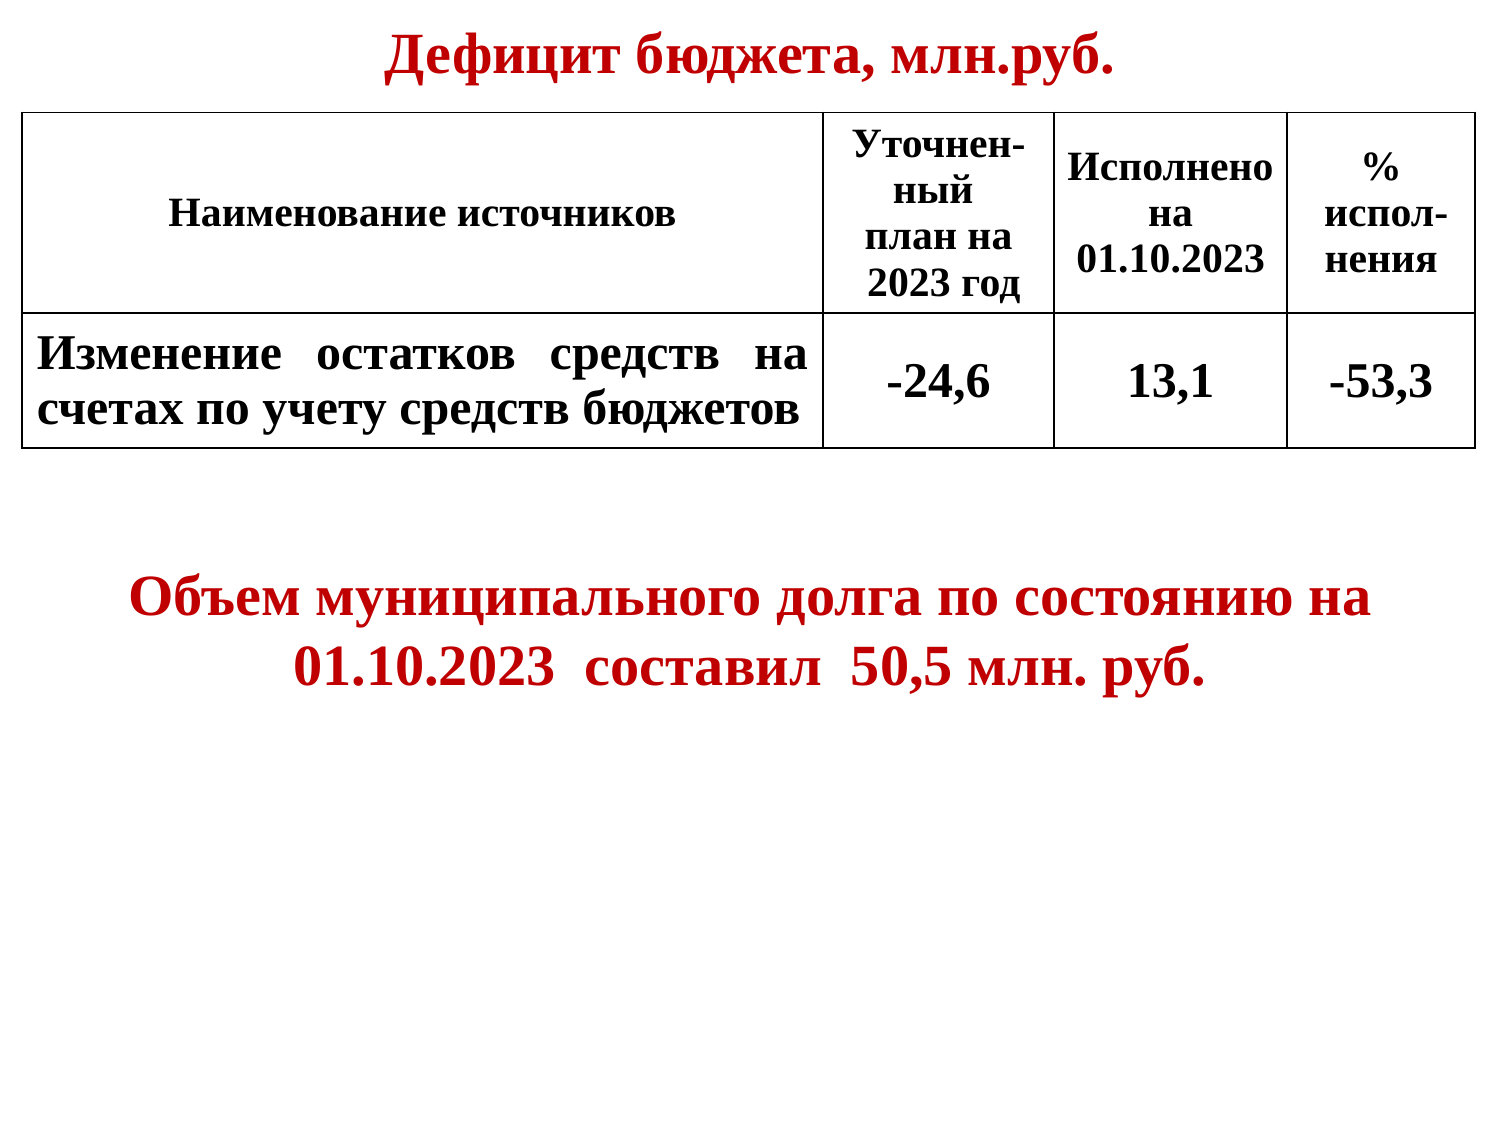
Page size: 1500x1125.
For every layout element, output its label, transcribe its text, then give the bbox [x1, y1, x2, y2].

table_cell -53,3 [1288, 314, 1474, 447]
table_header Уточнен-ный план на 2023 год [824, 113, 1053, 312]
text_box Объем муниципального долга по состоянию на 01.10.2023 составил 50,5 млн. руб. [24, 549, 1475, 705]
table_header % испол-нения [1288, 113, 1474, 312]
table_cell Изменение остатков средств на счетах по учету средств бюджетов [23, 314, 822, 447]
table_header Наименование источников [23, 113, 822, 312]
table_cell 13,1 [1055, 314, 1286, 447]
table_cell -24,6 [824, 314, 1053, 447]
table_header Исполнено на 01.10.2023 [1055, 113, 1286, 312]
title Дефицит бюджета, млн.руб. [50, 12, 1450, 88]
